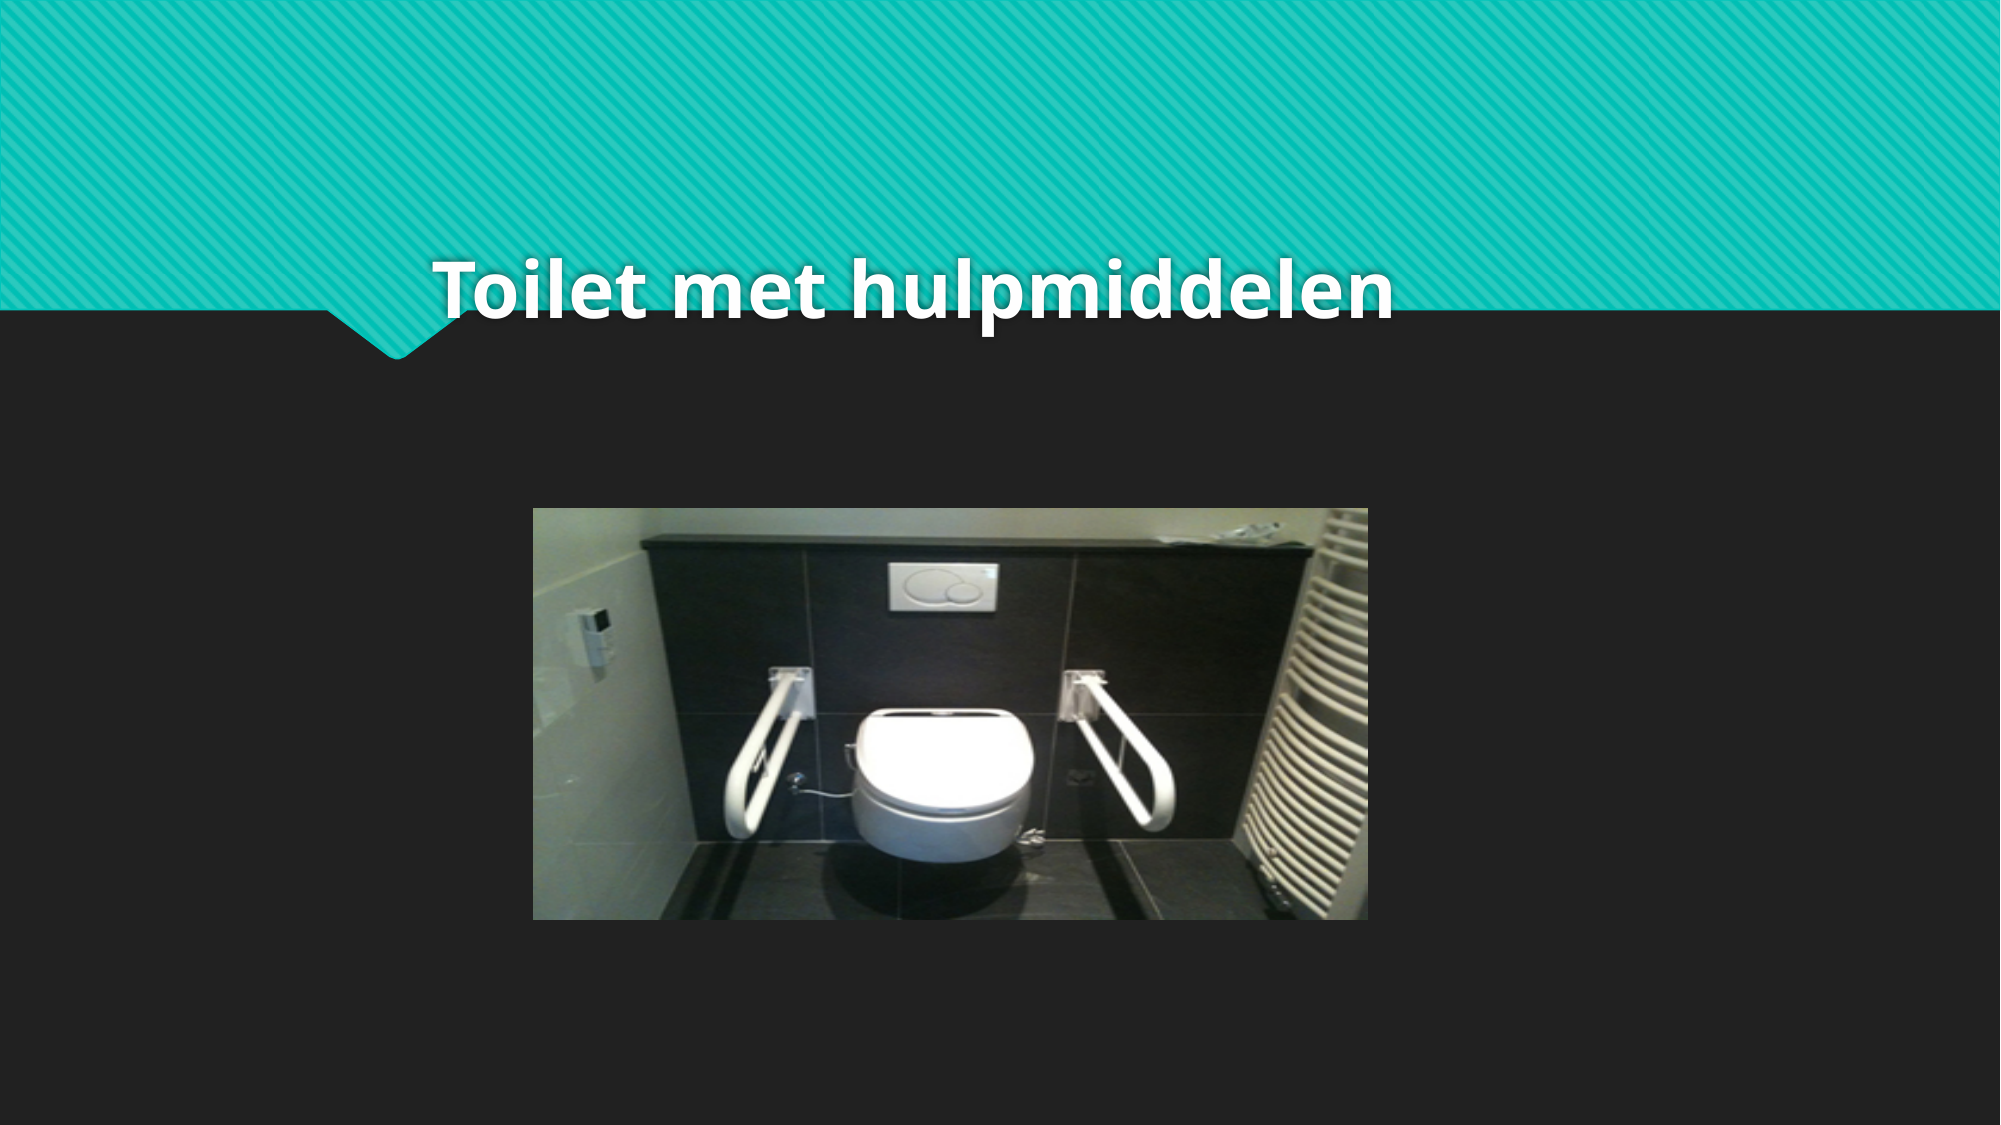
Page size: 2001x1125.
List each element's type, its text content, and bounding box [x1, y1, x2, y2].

picture [533, 508, 1368, 921]
title Toilet met hulpmiddelen [415, 162, 1684, 450]
